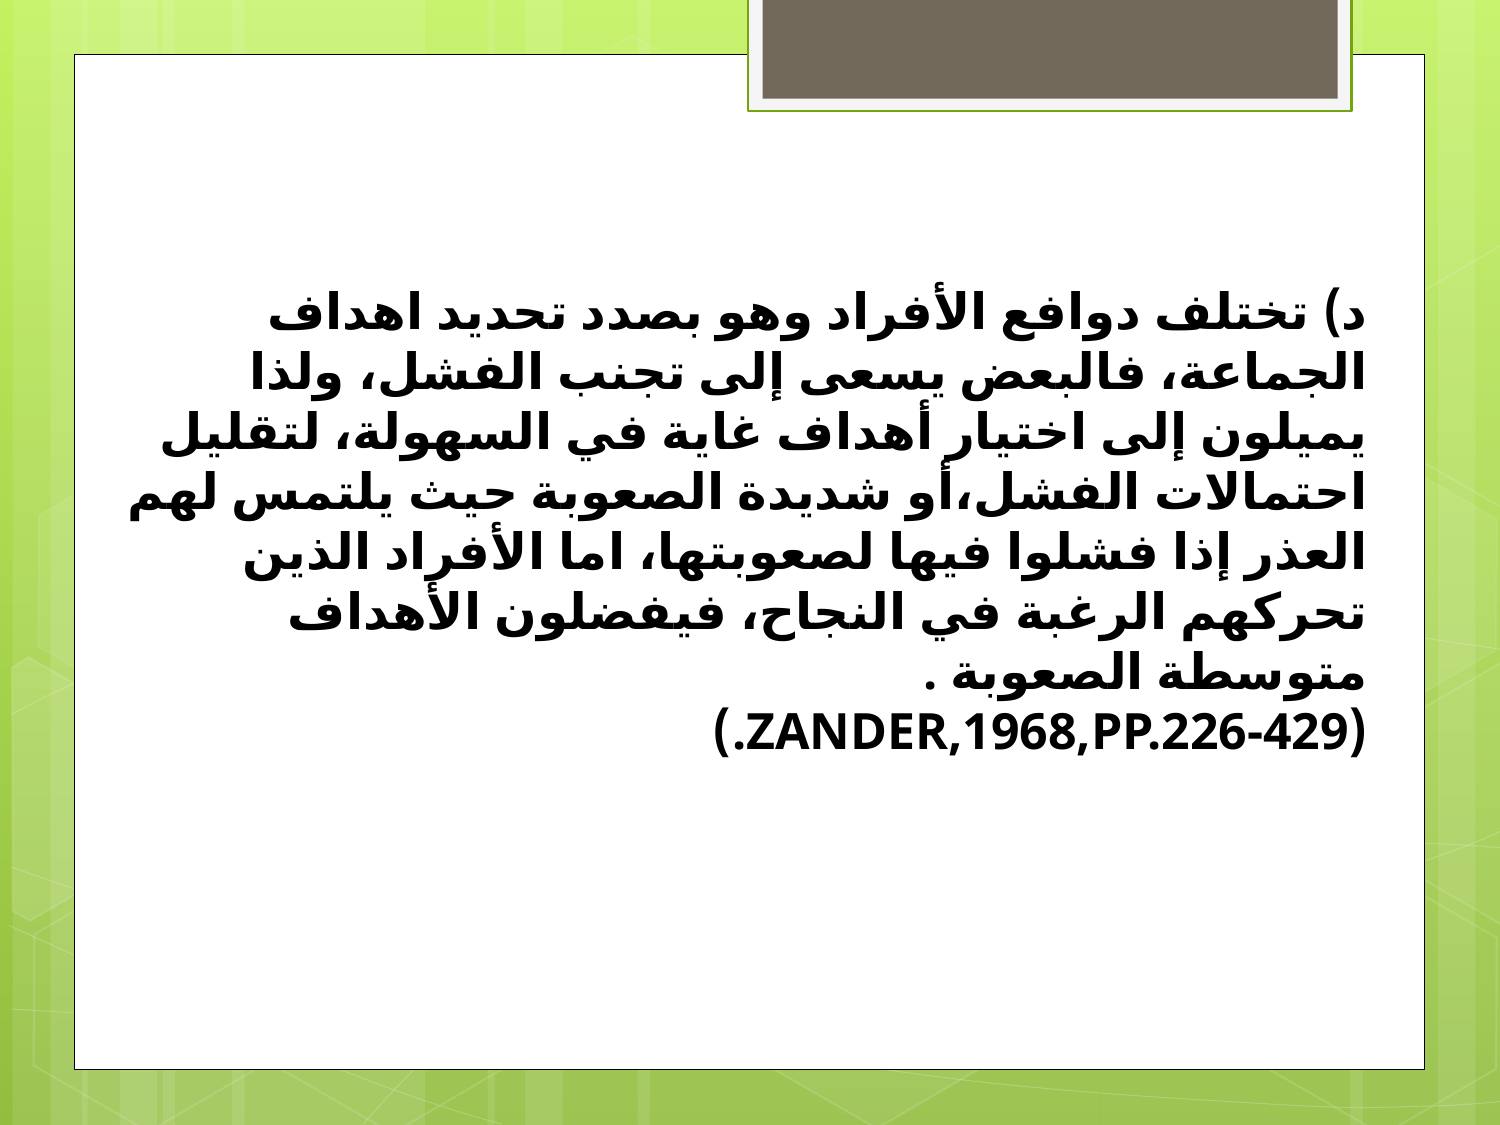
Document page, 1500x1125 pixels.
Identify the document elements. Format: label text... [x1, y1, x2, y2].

text_box د) تختلف دوافع الأفراد وهو بصدد تحديد اهداف الجماعة، فالبعض يسعى إلى تجنب الفشل، ولذا يميلون إلى اختيار أهداف غاية في السهولة، لتقليل احتمالات الفشل،أو شديدة الصعوبة حيث يلتمس لهم العذر إذا فشلوا فيها لصعوبتها، اما الأفراد الذين تحركهم الرغبة في النجاح، فيفضلون الأهداف متوسطة الصعوبة . (ZANDER,1968,PP.226-429.) [93, 152, 1383, 768]
